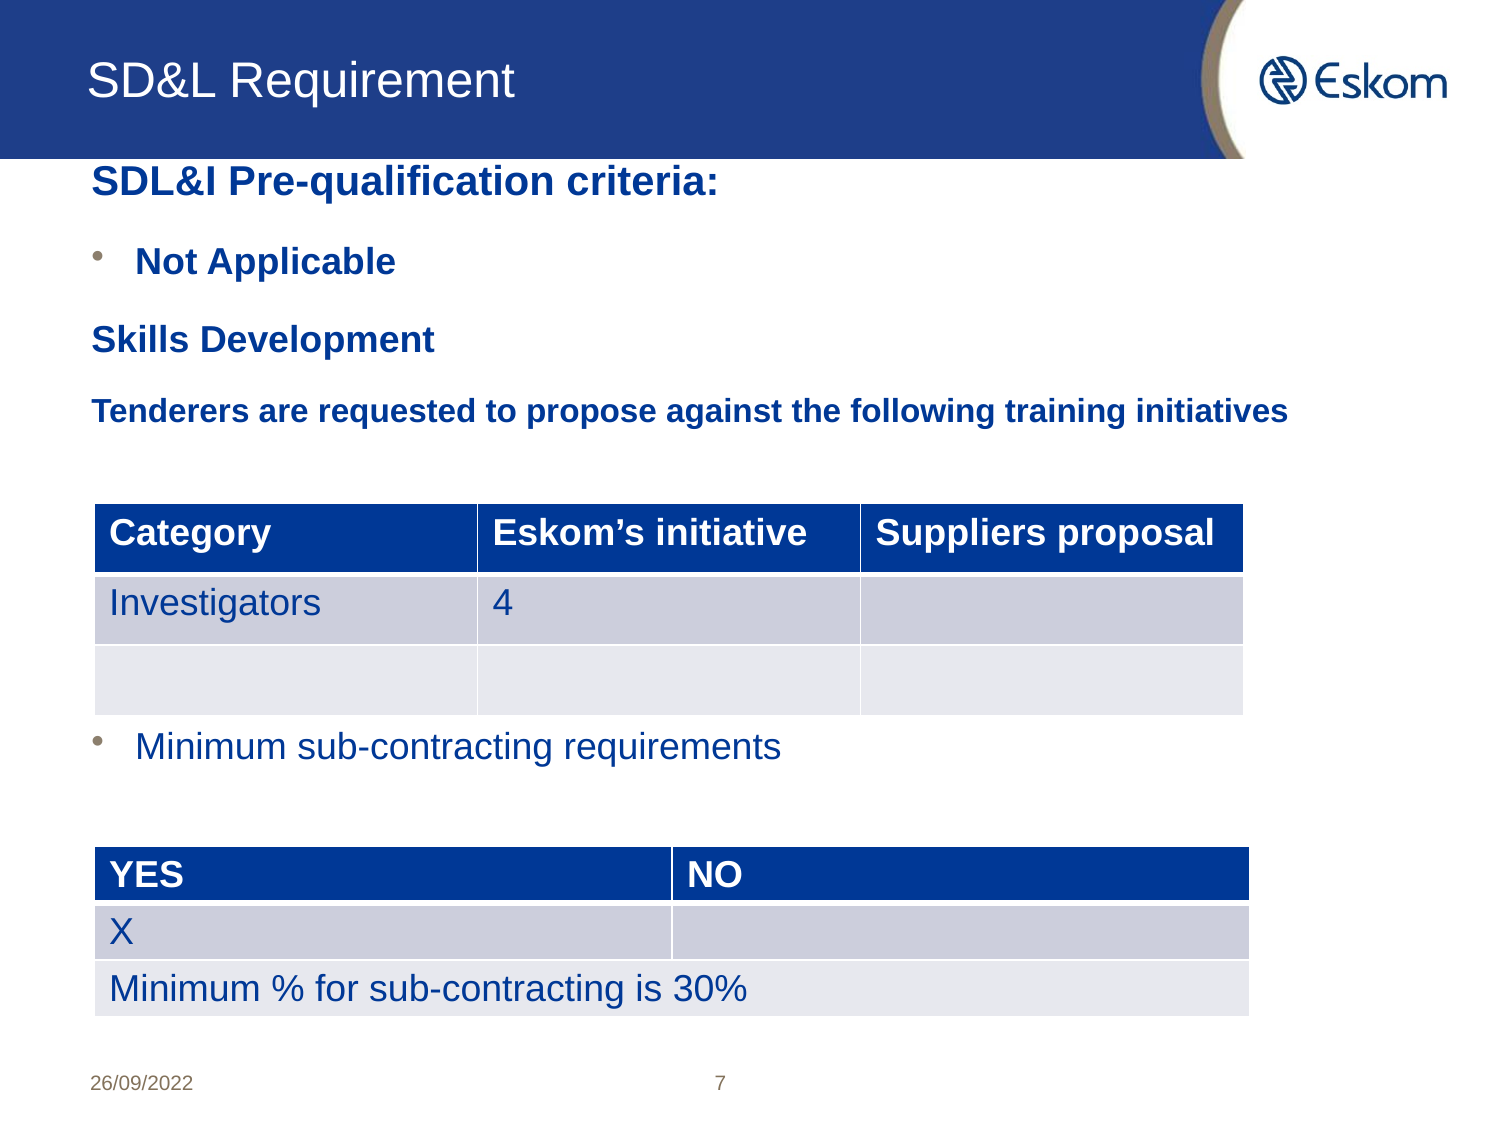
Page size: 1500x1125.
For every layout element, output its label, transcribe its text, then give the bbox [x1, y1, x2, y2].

table_cell [478, 646, 860, 715]
table_header Suppliers proposal [861, 504, 1243, 572]
list SDL&I Pre-qualification criteria: Not Applicable Skills Development Tenderers are requested to propose against the following training initiatives Minimum sub-contracting requirements [76, 152, 1451, 1125]
table_cell X [95, 906, 671, 959]
table_header Eskom’s initiative [478, 504, 860, 572]
table_cell Investigators [95, 577, 477, 644]
table_cell Minimum % for sub-contracting is 30% [95, 961, 1249, 1016]
table_cell [673, 906, 1249, 959]
table_header NO [673, 847, 1249, 900]
picture [0, 0, 1246, 159]
table_cell 4 [478, 577, 860, 644]
picture [1257, 55, 1450, 105]
slide_number 7 [643, 1058, 798, 1103]
table_header YES [95, 847, 671, 900]
table_cell [861, 577, 1243, 644]
title SD&L Requirement [71, 27, 1142, 137]
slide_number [75, 1058, 361, 1103]
table_cell [95, 646, 477, 715]
table_header Category [95, 504, 477, 572]
table_cell [861, 646, 1243, 715]
